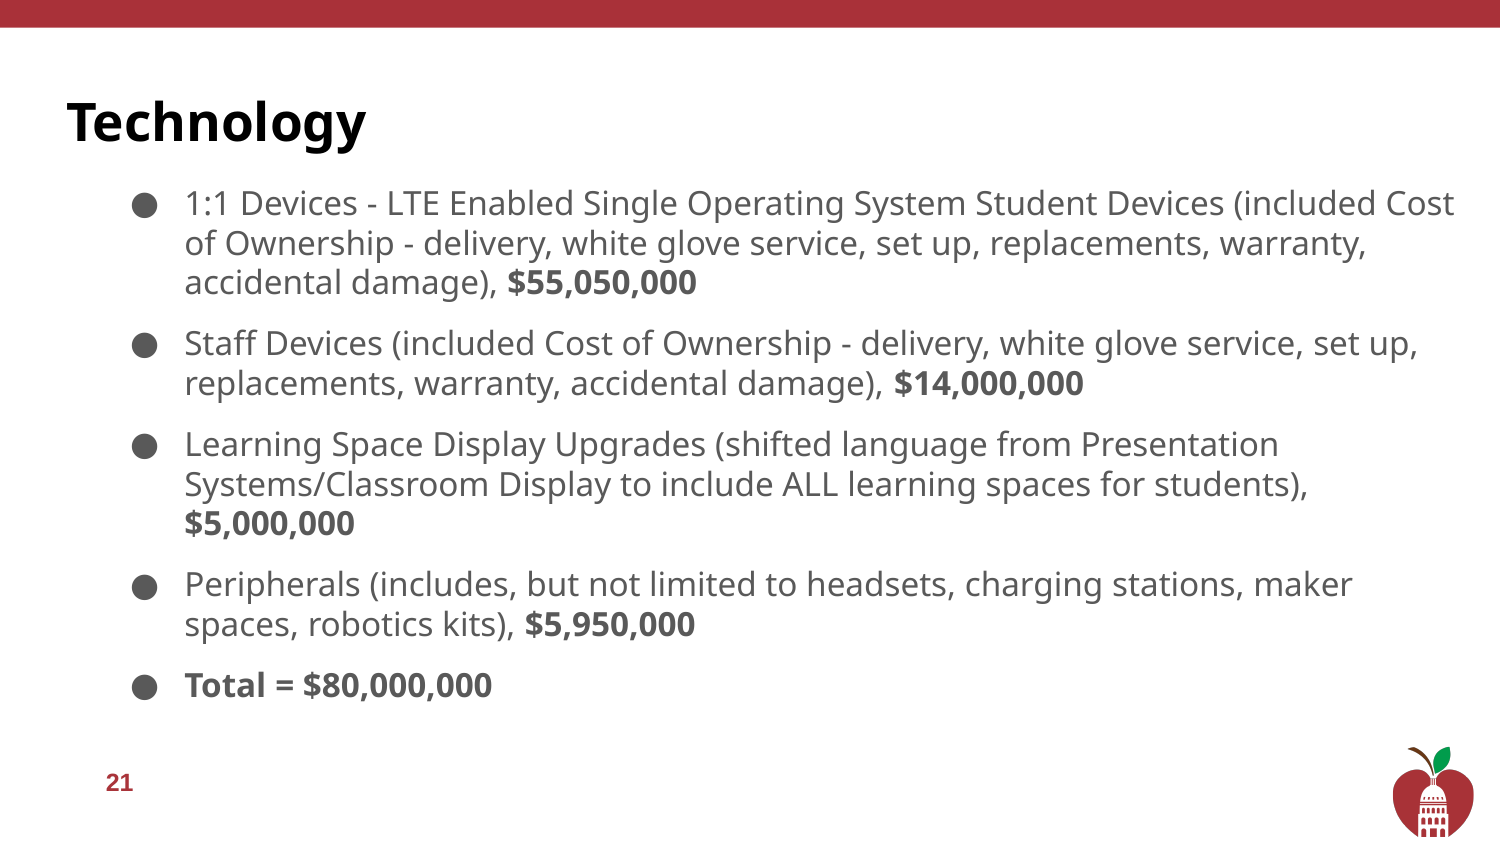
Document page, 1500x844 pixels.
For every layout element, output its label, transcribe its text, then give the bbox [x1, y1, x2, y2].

slide_number ‹#› [58, 749, 149, 814]
list 1:1 Devices - LTE Enabled Single Operating System Student Devices (included Cost of Ownership - delivery, white glove service, set up, replacements, warranty, accidental damage), $55,050,000 Staff Devices (included Cost of Ownership - delivery, white glove service, set up, replacements, warranty, accidental damage), $14,000,000 Learning Space Display Upgrades (shifted language from Presentation Systems/Classroom Display to include ALL learning spaces for students), $5,000,000 Peripherals (includes, but not limited to headsets, charging stations, maker spaces, robotics kits), $5,950,000 Total = $80,000,000 [94, 166, 1493, 758]
text_box [0, 0, 1500, 28]
title Technology [51, 72, 1449, 167]
picture [1385, 744, 1481, 839]
